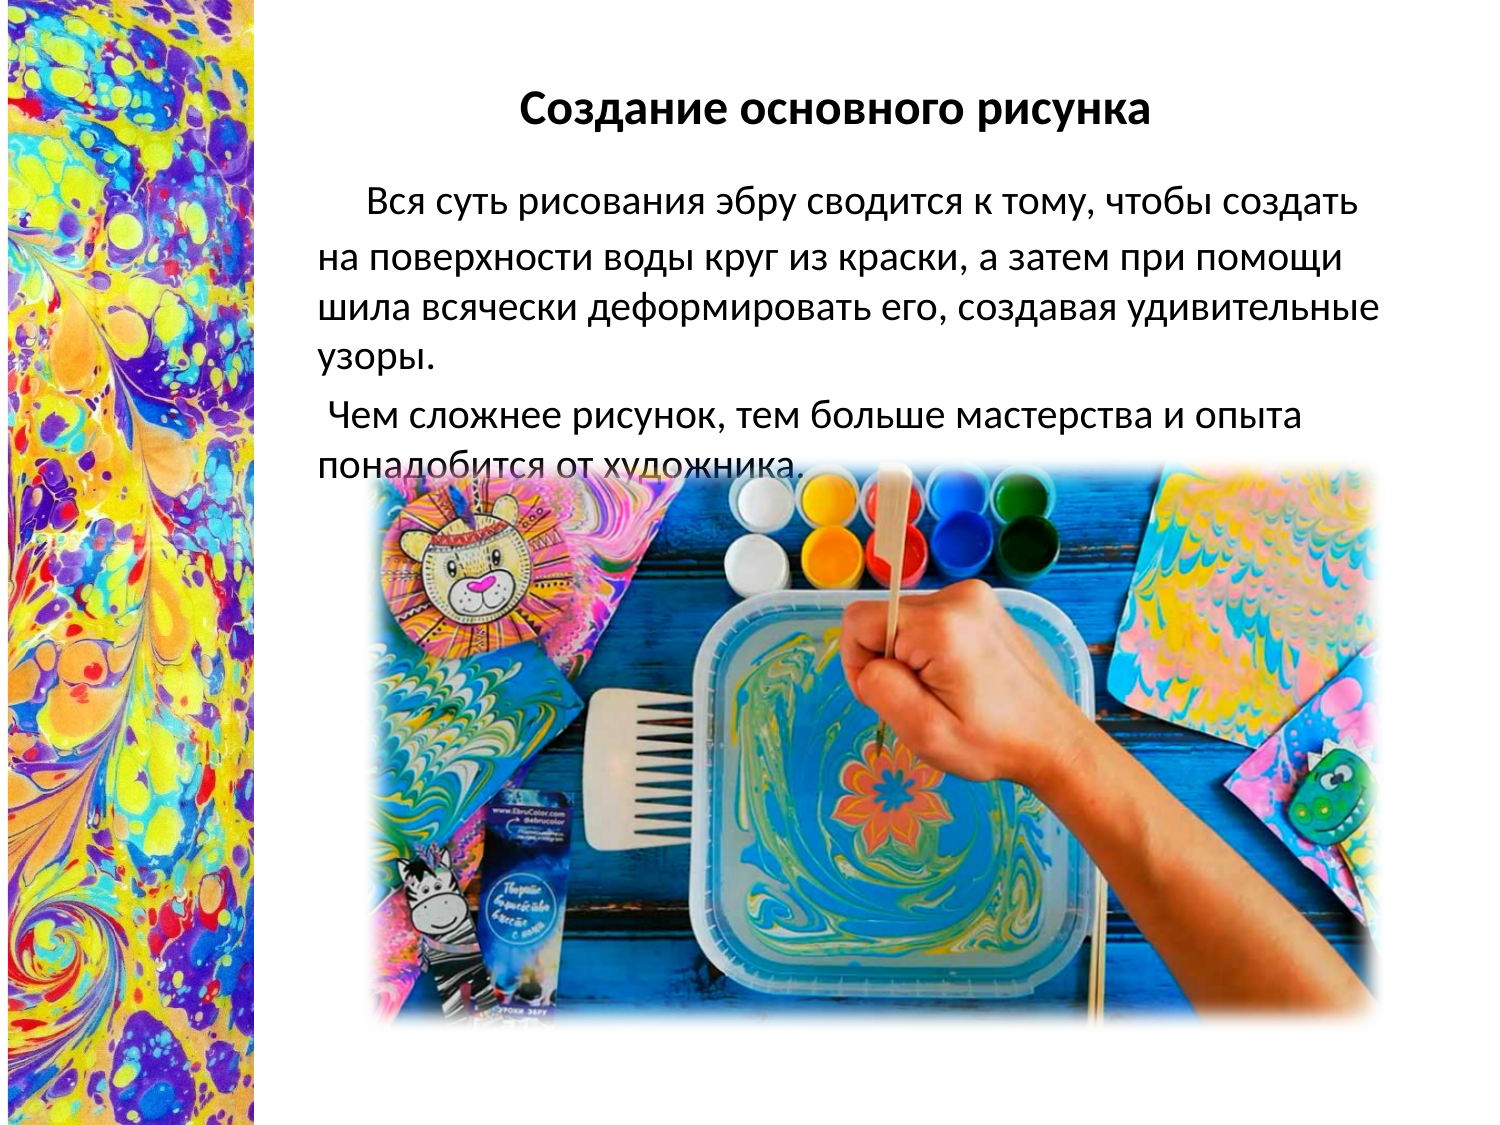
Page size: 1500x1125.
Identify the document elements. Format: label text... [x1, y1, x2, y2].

title Создание основного рисунка [257, 45, 1425, 140]
picture [0, 1, 1385, 1125]
list Вся суть рисования эбру сводится к тому, чтобы создать на поверхности воды круг из краски, а затем при помощи шила всячески деформировать его, создавая удивительные узоры. Чем сложнее рисунок, тем больше мастерства и опыта понадобится от художника. [254, 140, 1425, 954]
